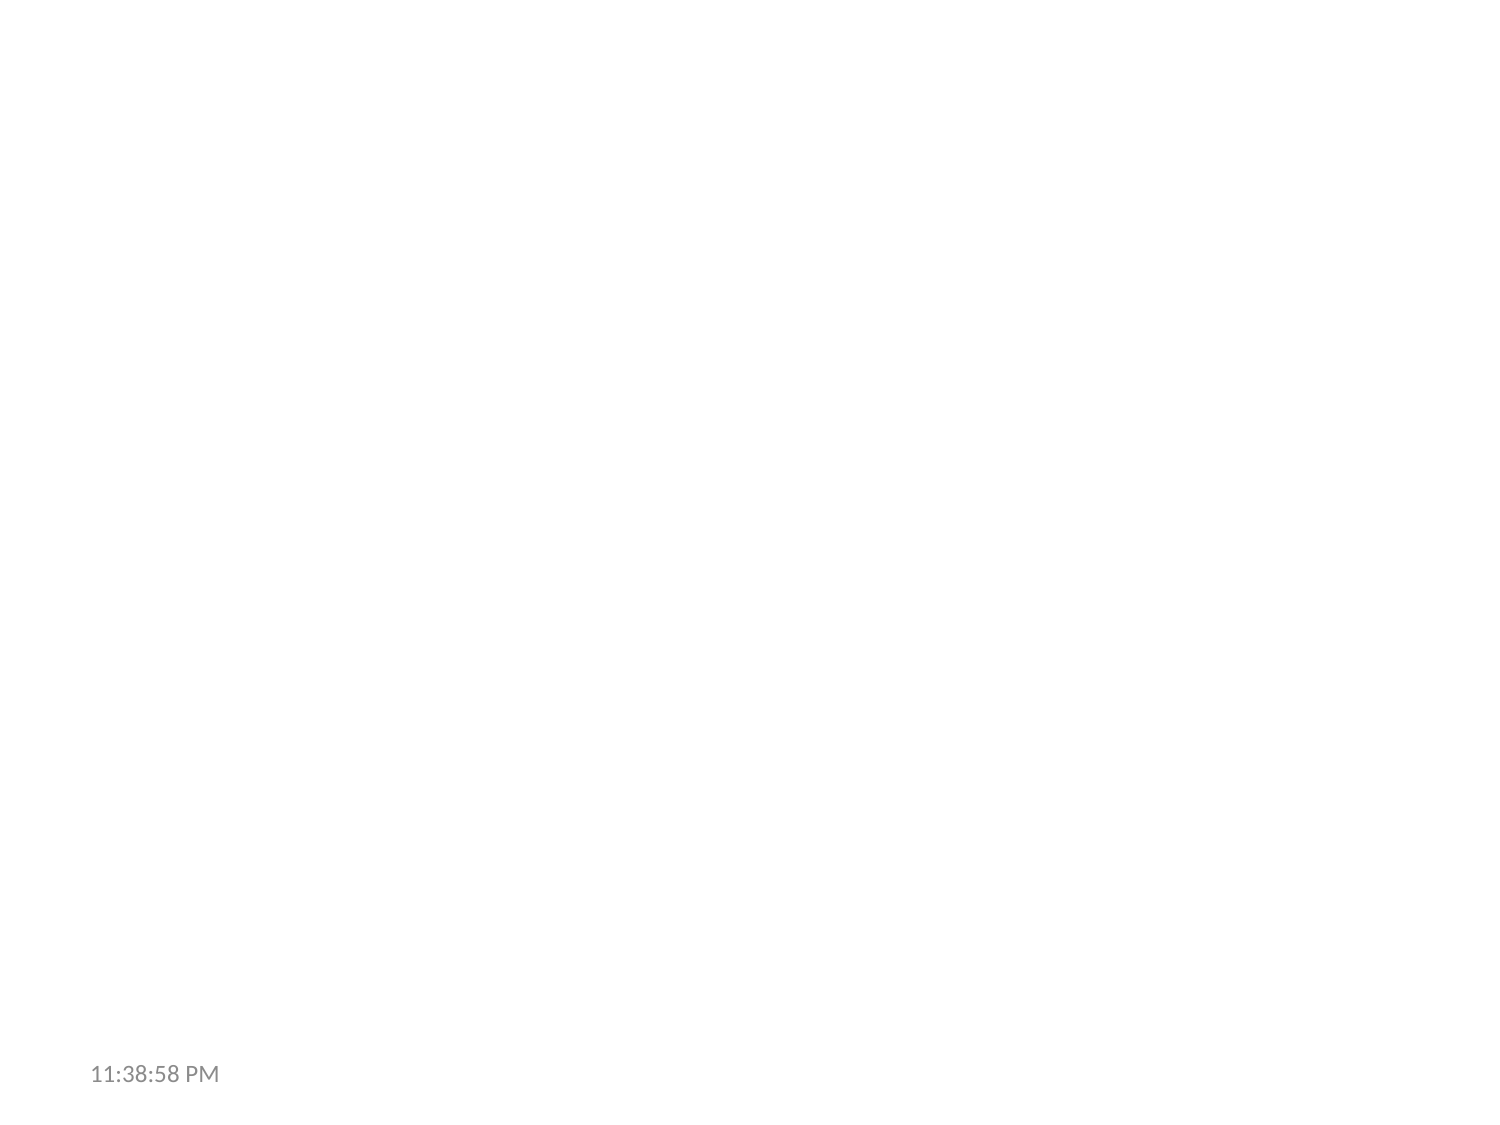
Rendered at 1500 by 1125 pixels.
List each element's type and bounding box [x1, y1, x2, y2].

slide_number [75, 1042, 425, 1103]
